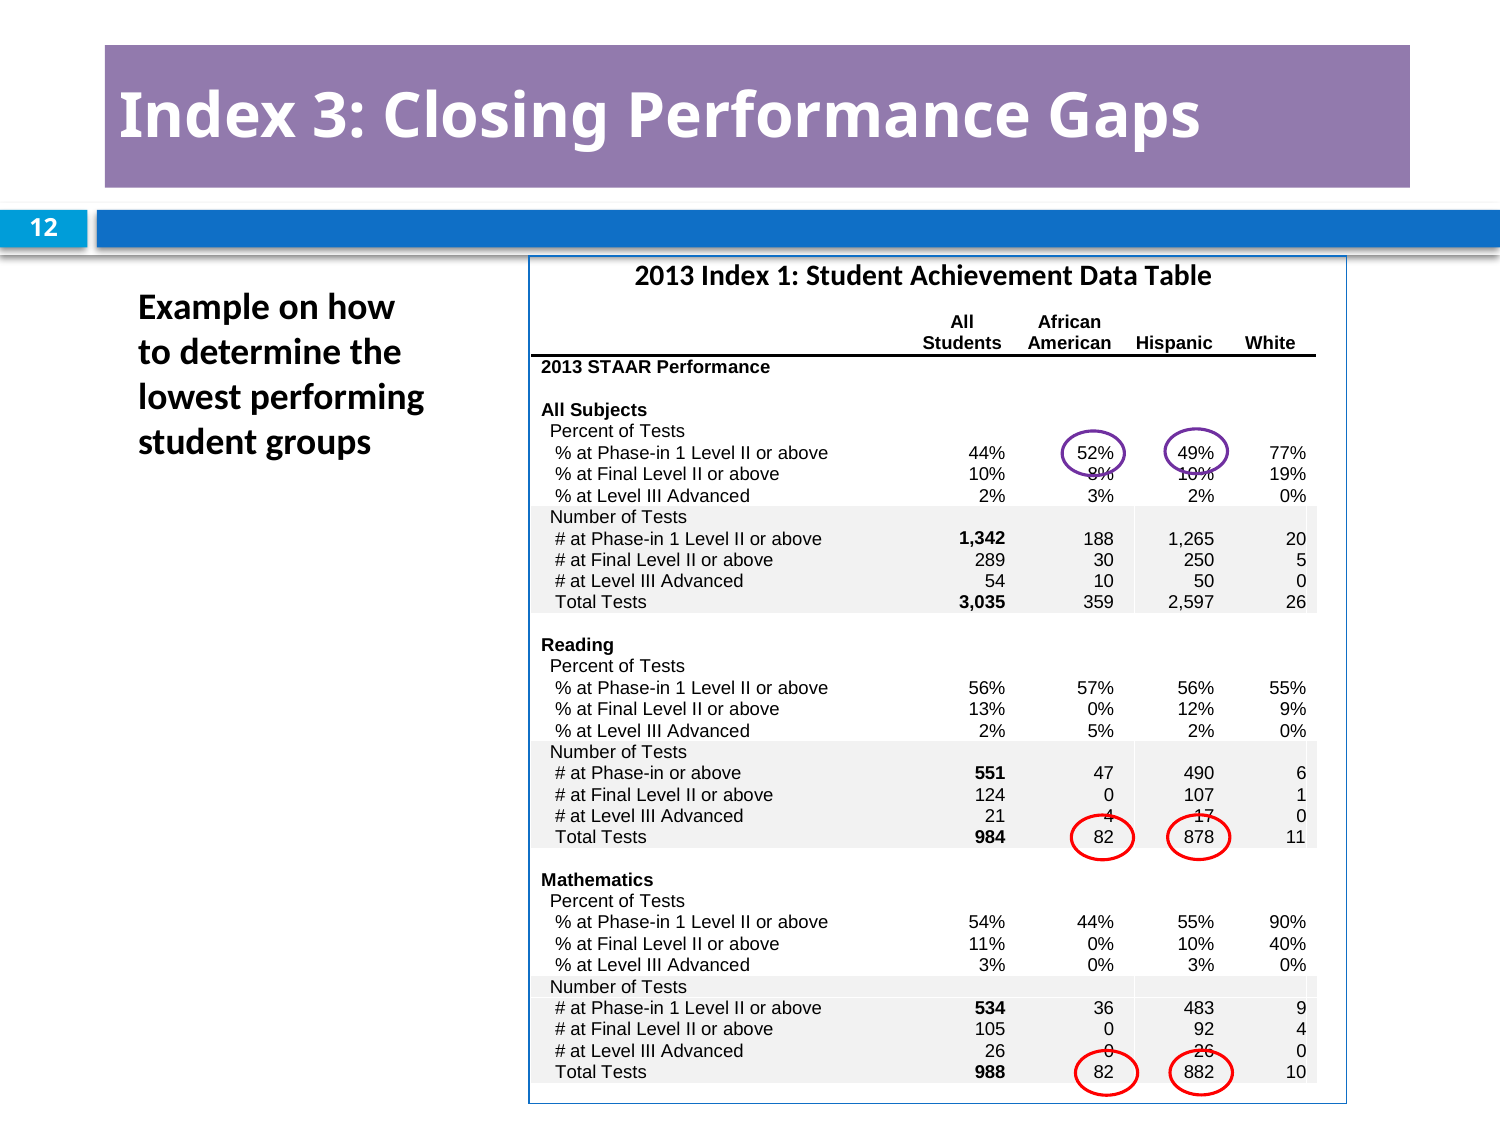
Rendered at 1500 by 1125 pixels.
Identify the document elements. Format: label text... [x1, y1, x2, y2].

text_box Index 3: Closing Performance Gaps [104, 45, 1410, 188]
text_box Example on how to determine the lowest performing student groups [123, 274, 508, 470]
picture [529, 256, 1346, 1103]
slide_number 12 [0, 208, 88, 249]
